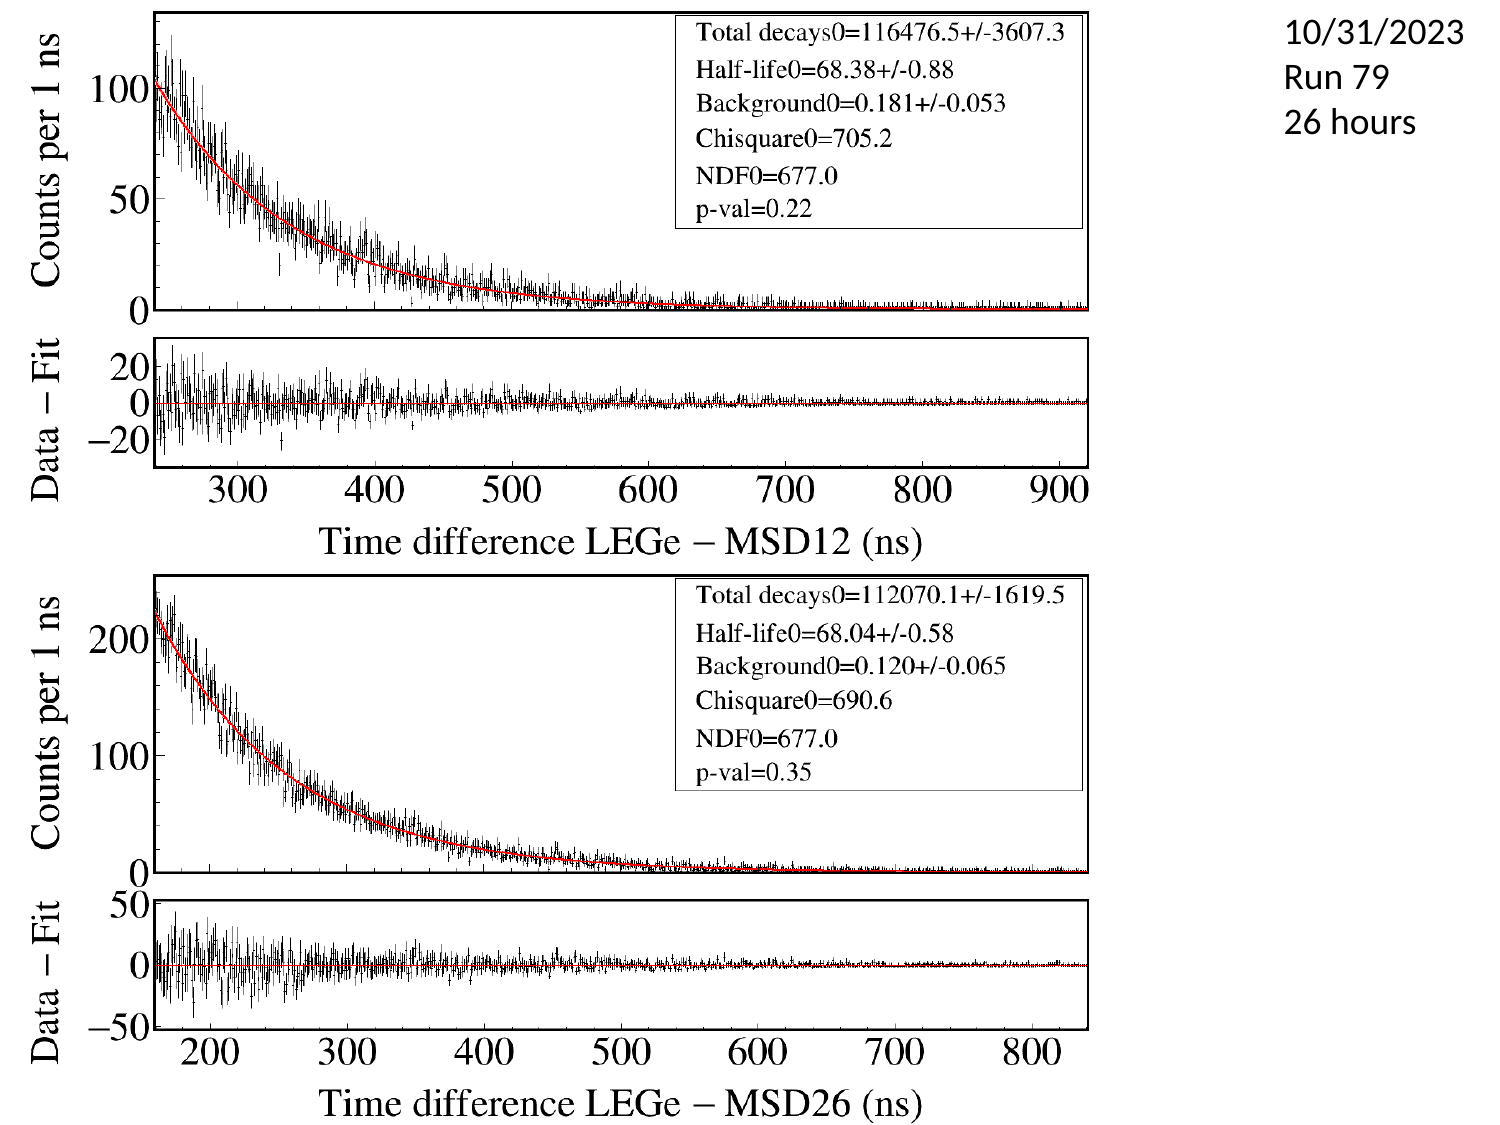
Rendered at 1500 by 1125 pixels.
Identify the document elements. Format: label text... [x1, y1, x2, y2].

text_box 10/31/2023 Run 79 26 hours [1268, 0, 1500, 150]
picture [24, 0, 1109, 1125]
